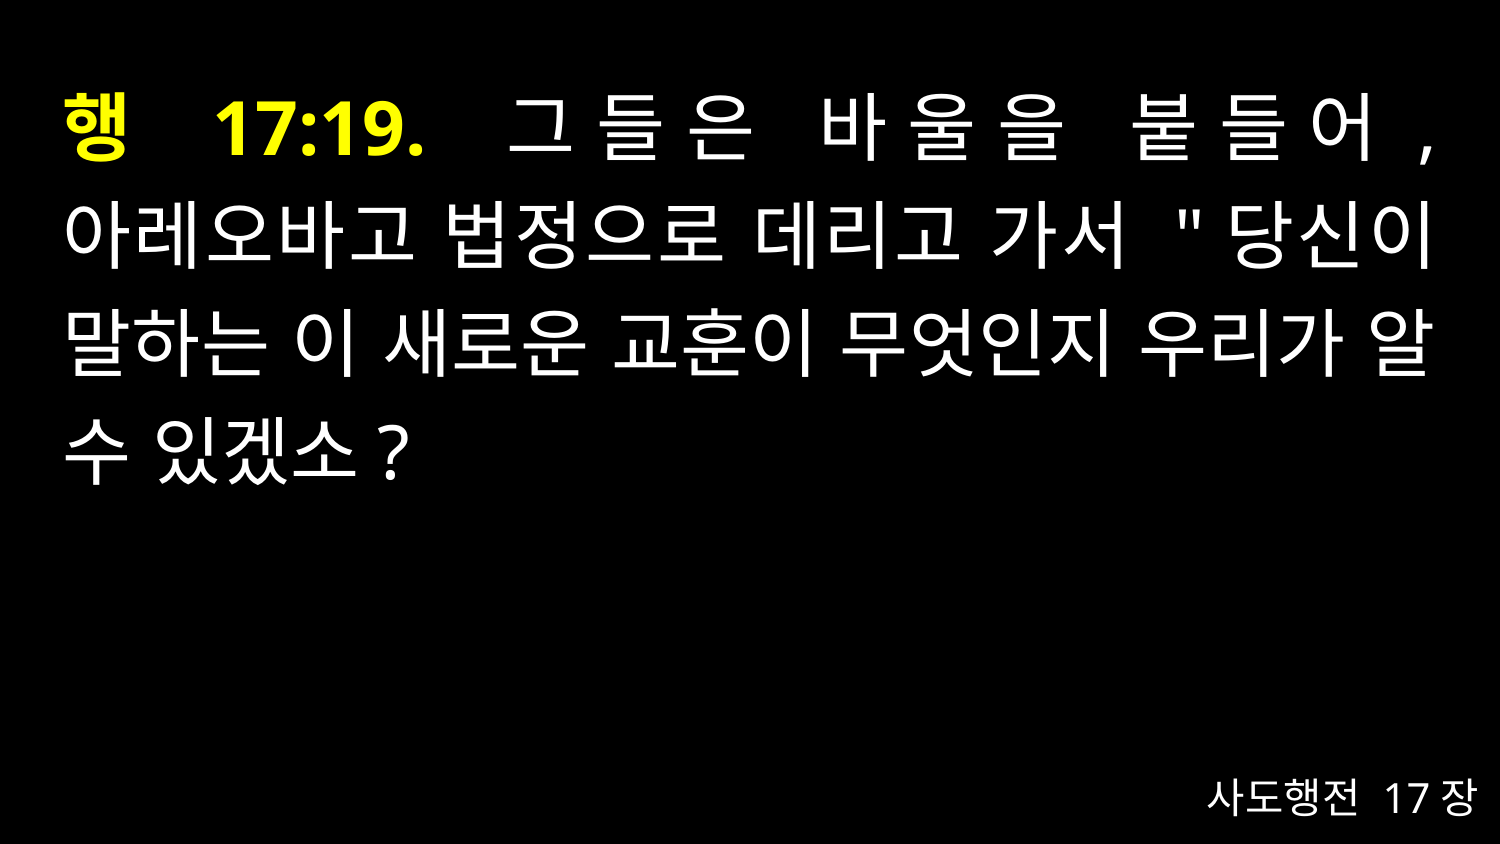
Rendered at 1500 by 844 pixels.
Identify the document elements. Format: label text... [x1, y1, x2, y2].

subtitle 사도행전 17장 [916, 770, 1500, 844]
title 행 17:19. 그들은 바울을 붙들어, 아레오바고 법정으로 데리고 가서 "당신이 말하는 이 새로운 교훈이 무엇인지 우리가 알 수 있겠소? [0, 0, 1500, 844]
